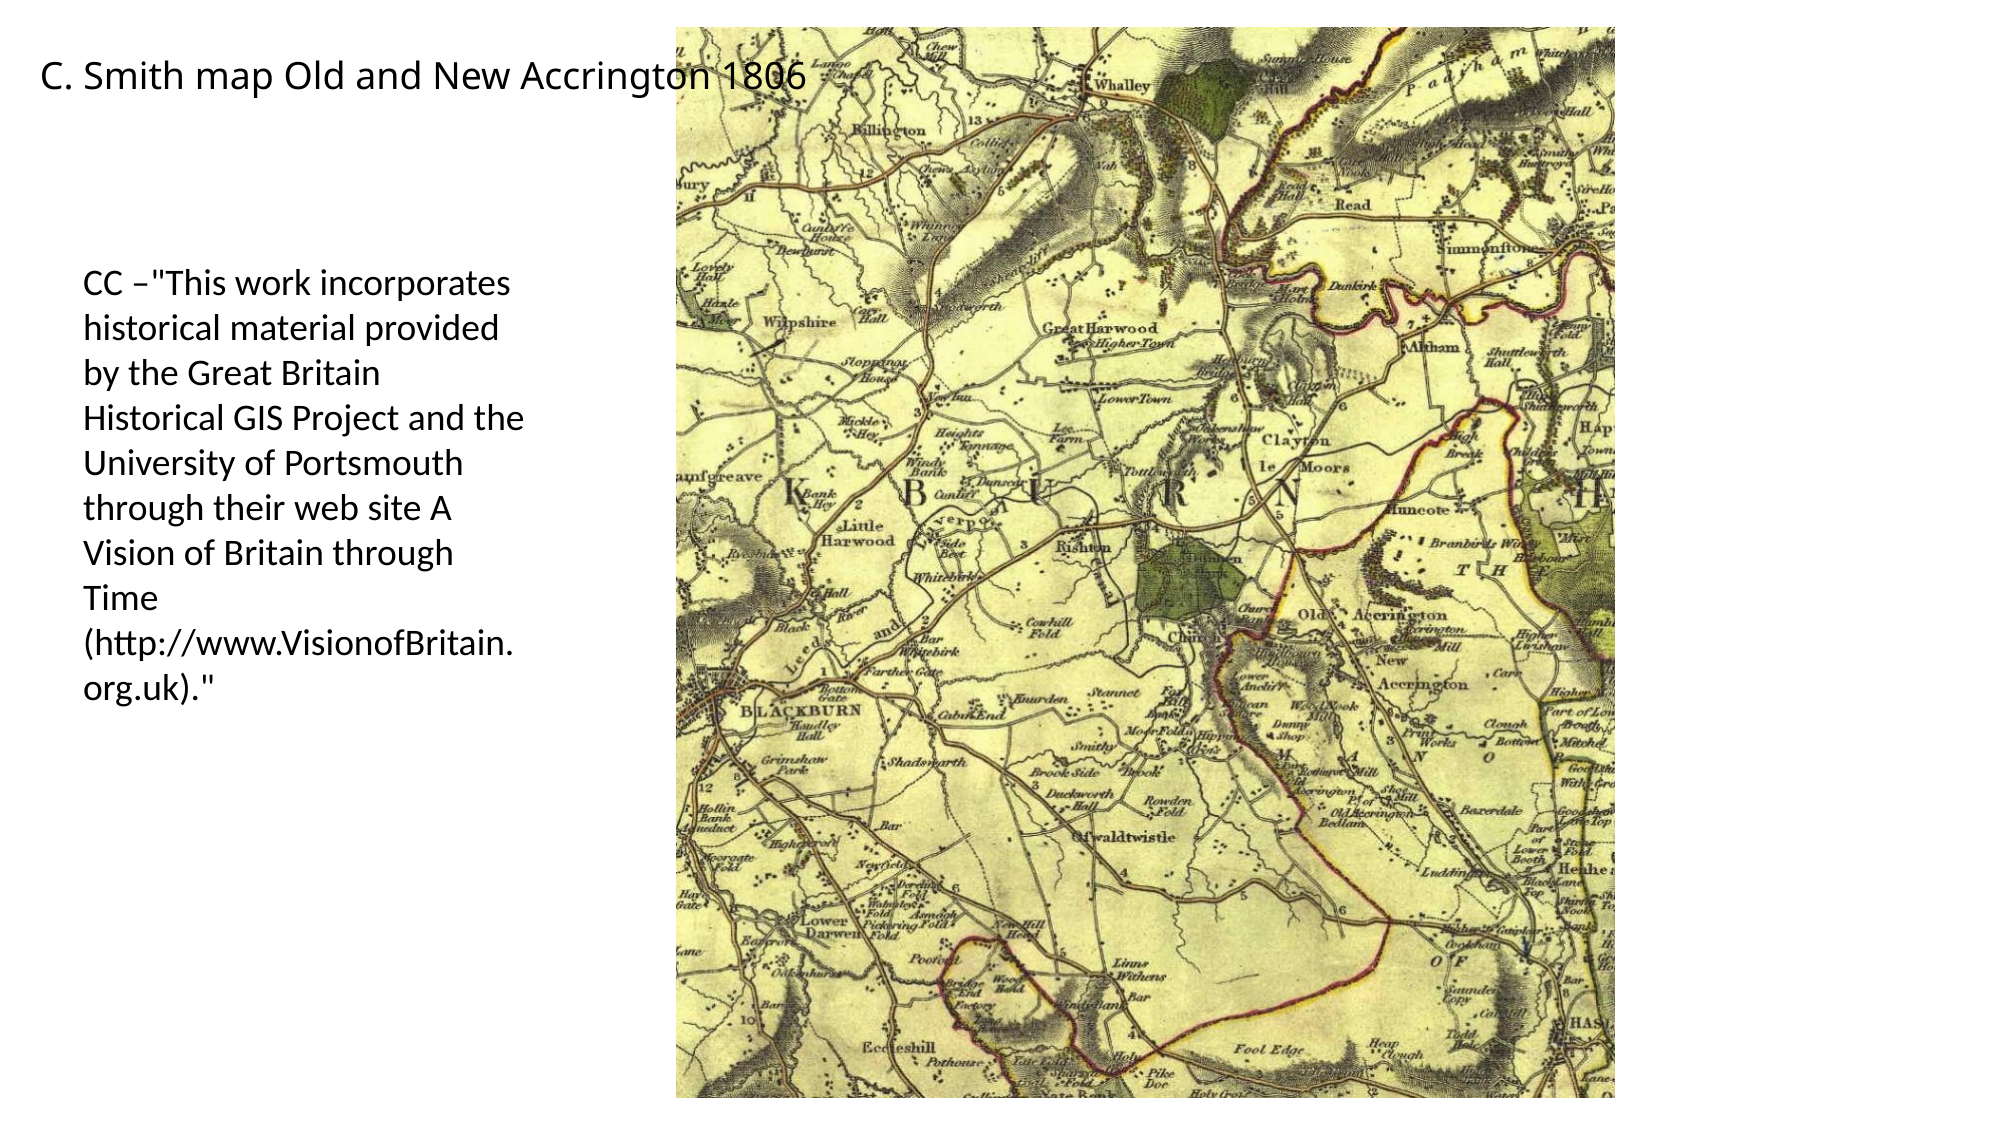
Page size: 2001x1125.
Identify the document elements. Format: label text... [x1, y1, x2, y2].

text_box CC –"This work incorporates historical material provided by the Great Britain Historical GIS Project and the University of Portsmouth through their web site A Vision of Britain through Time (http://www.VisionofBritain.org.uk)." [68, 250, 541, 716]
picture [676, 27, 1615, 1098]
text_box C. Smith map Old and New Accrington 1806 [25, 49, 676, 126]
